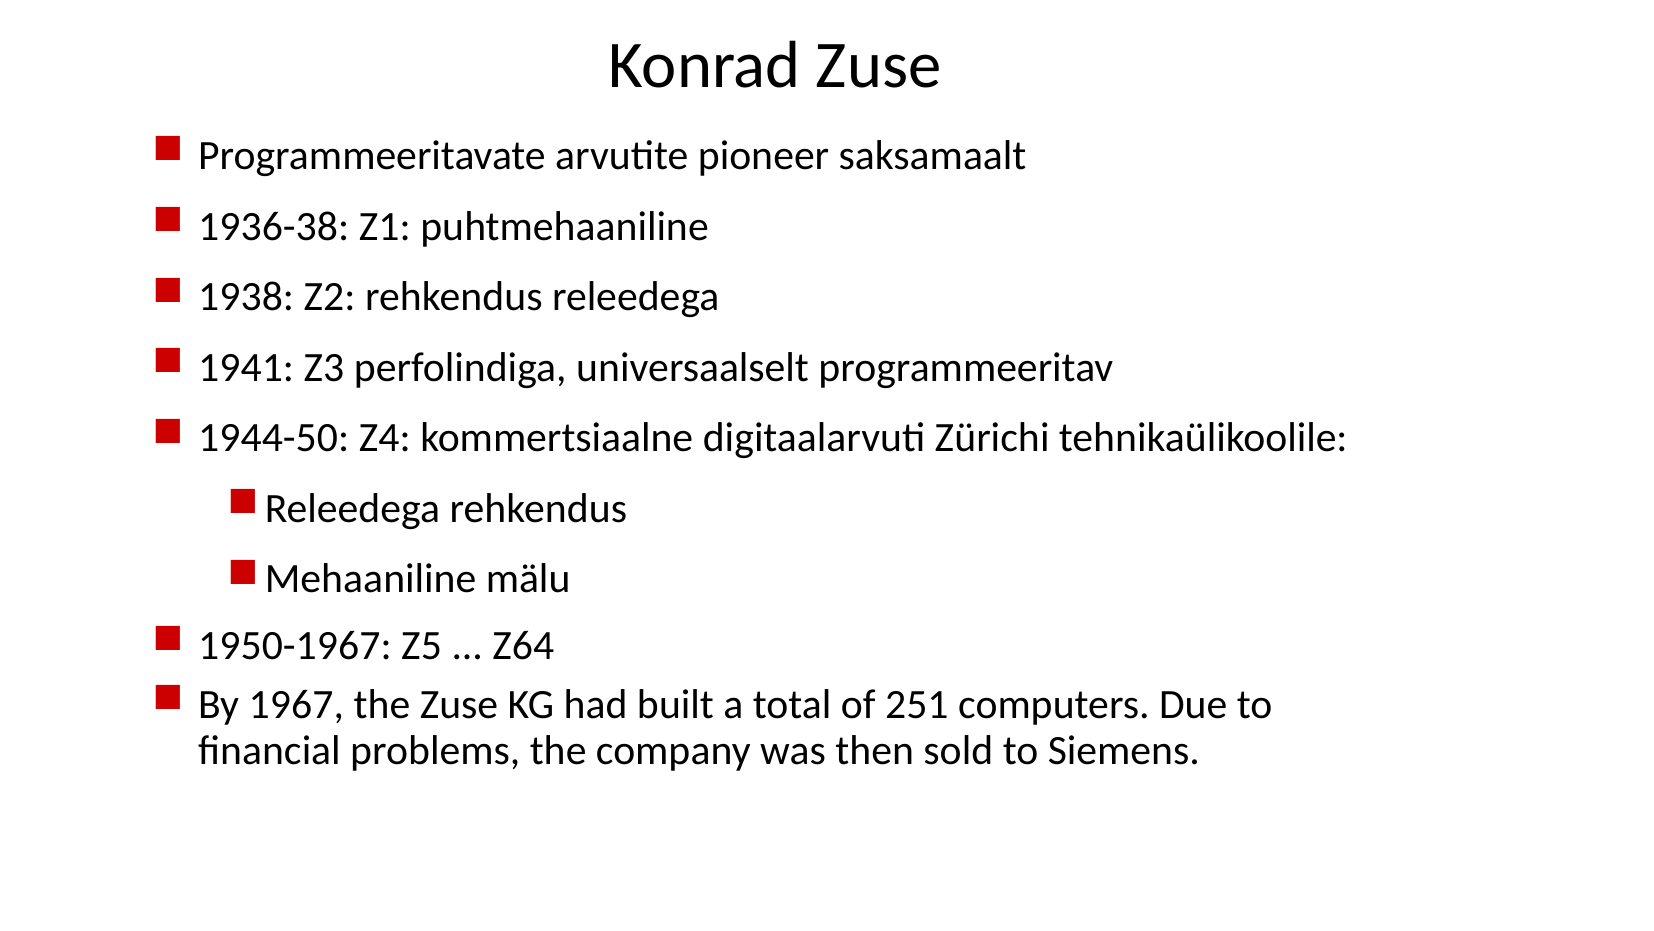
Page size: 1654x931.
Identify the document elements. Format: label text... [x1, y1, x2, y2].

title Konrad Zuse [137, 0, 1413, 100]
list Programmeeritavate arvutite pioneer saksamaalt 1936-38: Z1: puhtmehaaniline 1938: Z2: rehkendus releedega 1941: Z3 perfolindiga, universaalselt programmeeritav 1944-50: Z4: kommertsiaalne digitaalarvuti Zürichi tehnikaülikoolile: Releedega rehkendus Mehaaniline mälu 1950-1967: Z5 ... Z64 By 1967, the Zuse KG had built a total of 251 computers. Due to financial problems, the company was then sold to Siemens. [137, 124, 1425, 931]
